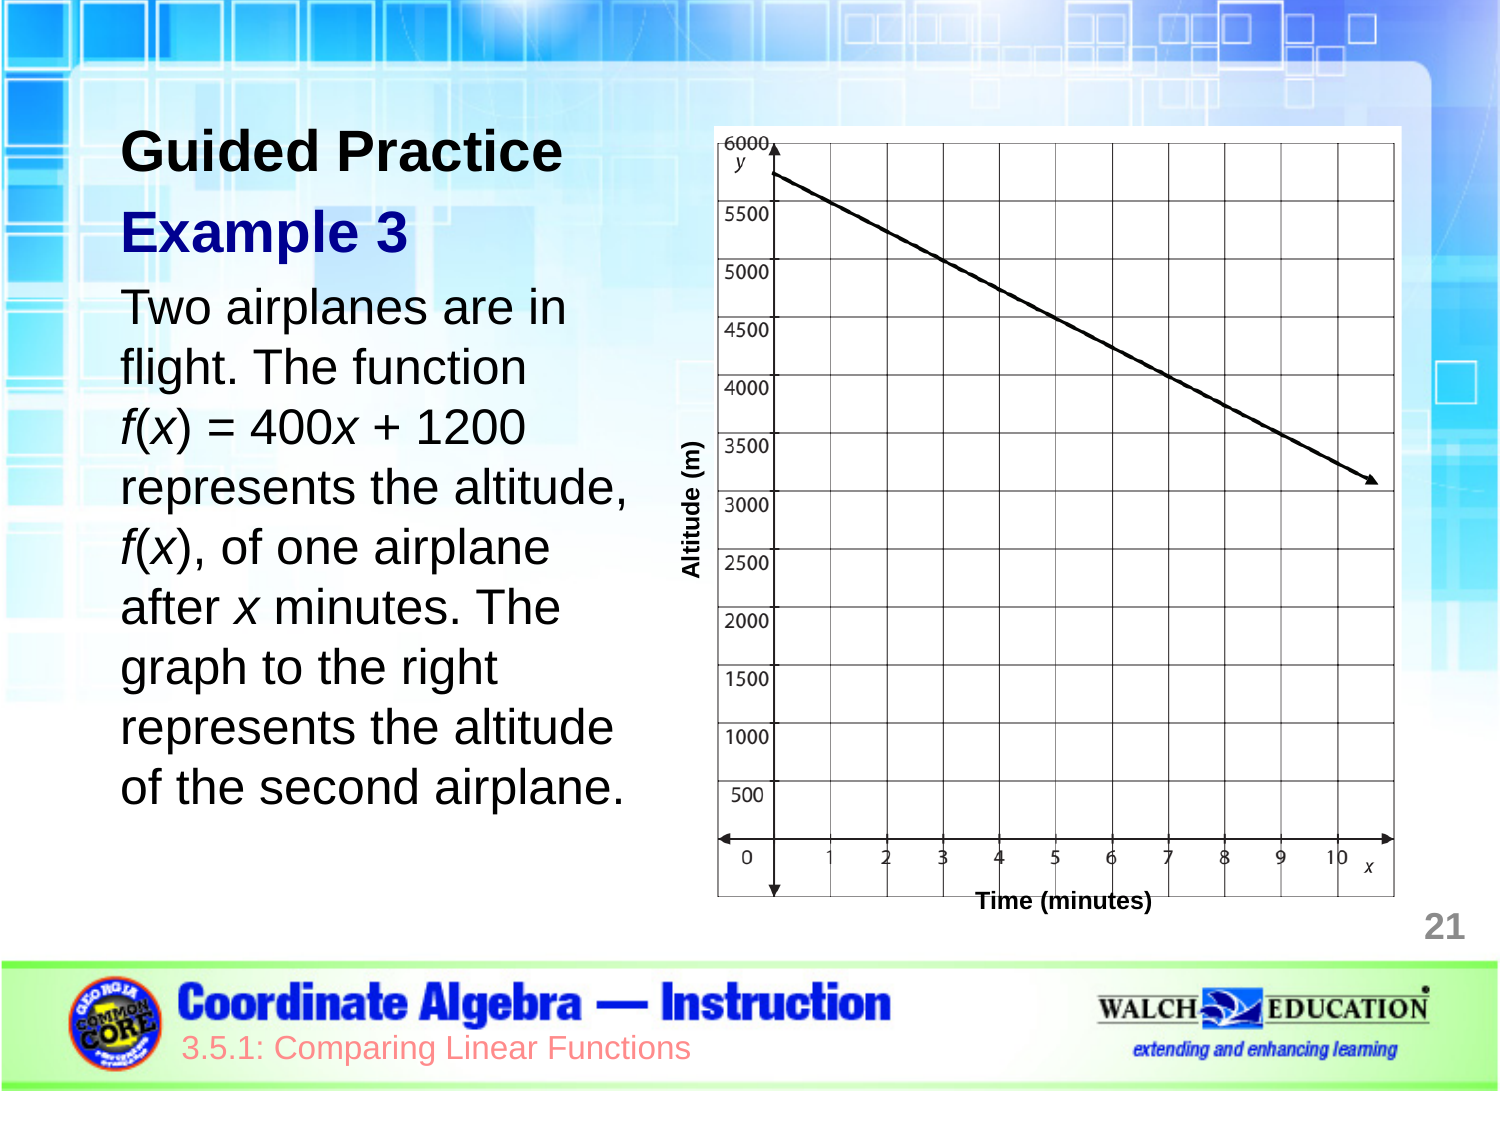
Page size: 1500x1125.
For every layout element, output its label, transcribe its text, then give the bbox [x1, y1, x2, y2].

footer 3.5.1: Comparing Linear Functions [166, 1024, 1080, 1069]
slide_number 21 [1361, 901, 1481, 949]
picture [1, 0, 1500, 1091]
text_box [666, 126, 1402, 923]
subtitle Guided Practice Example 3 Two airplanes are in flight. The function f(x) = 400x + 1200 represents the altitude, f(x), of one airplane after x minutes. The graph to the right represents the altitude of the second airplane. [105, 105, 655, 925]
